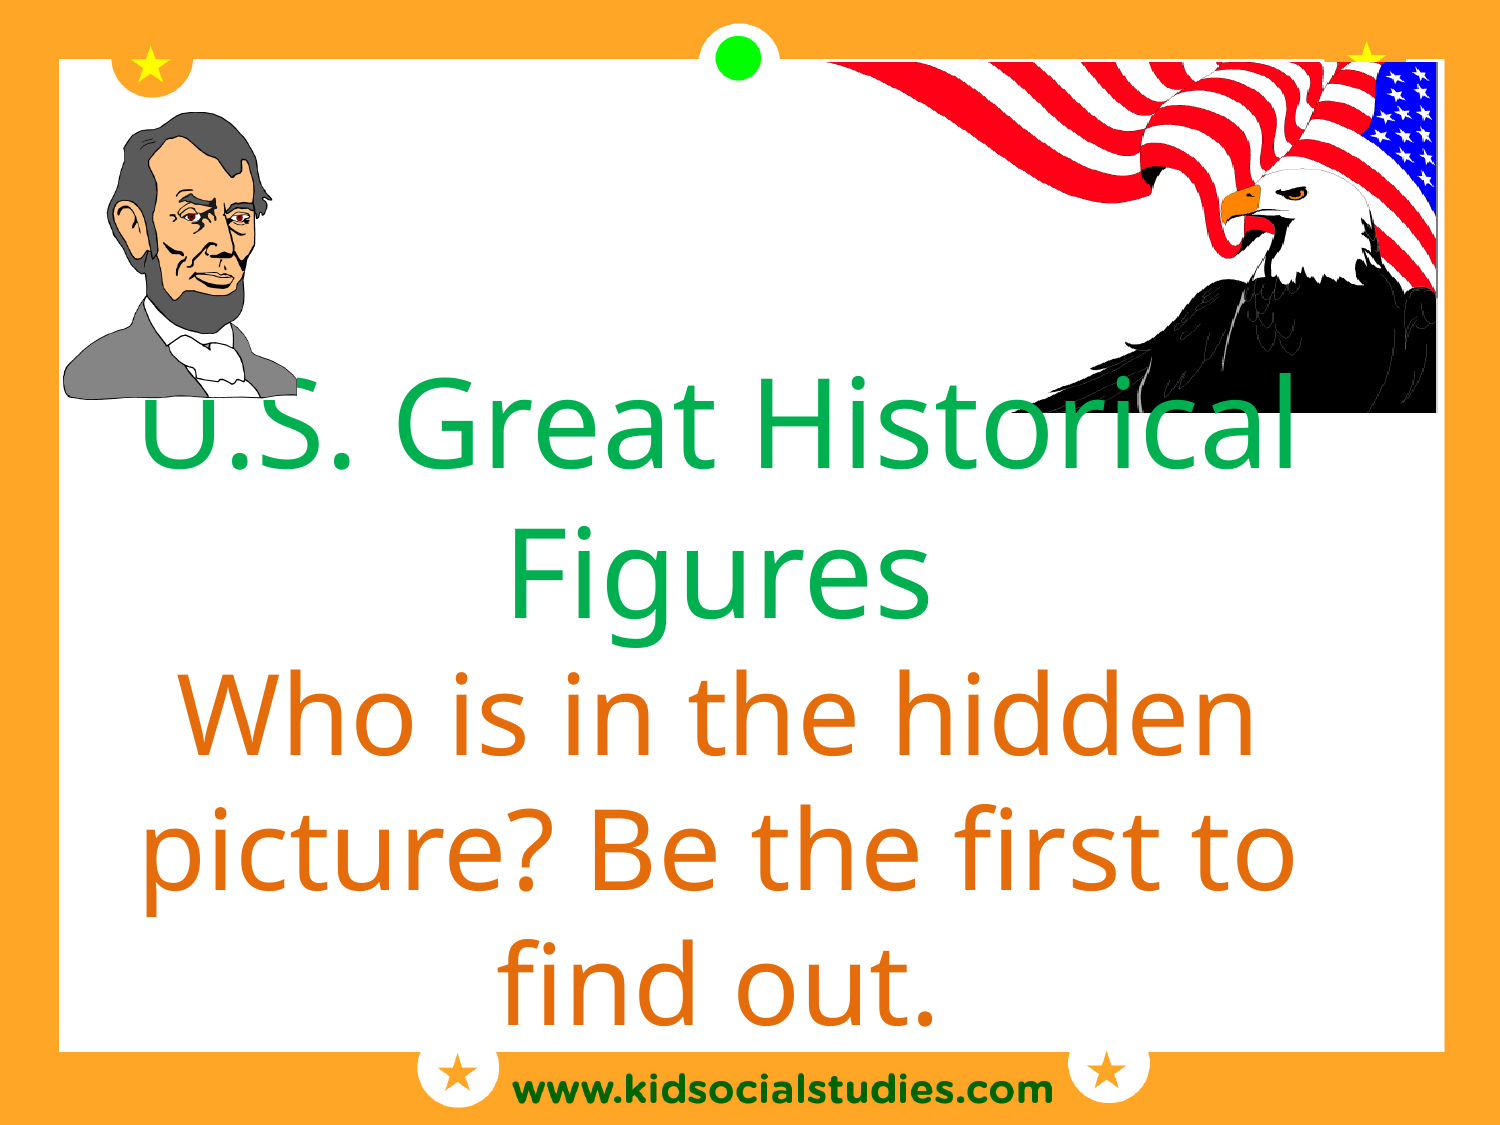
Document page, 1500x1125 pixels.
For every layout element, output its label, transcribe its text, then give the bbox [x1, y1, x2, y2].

title U.S. Great Historical Figures Who is in the hidden picture? Be the first to find out. [62, 574, 1376, 817]
picture [0, 0, 1500, 1125]
